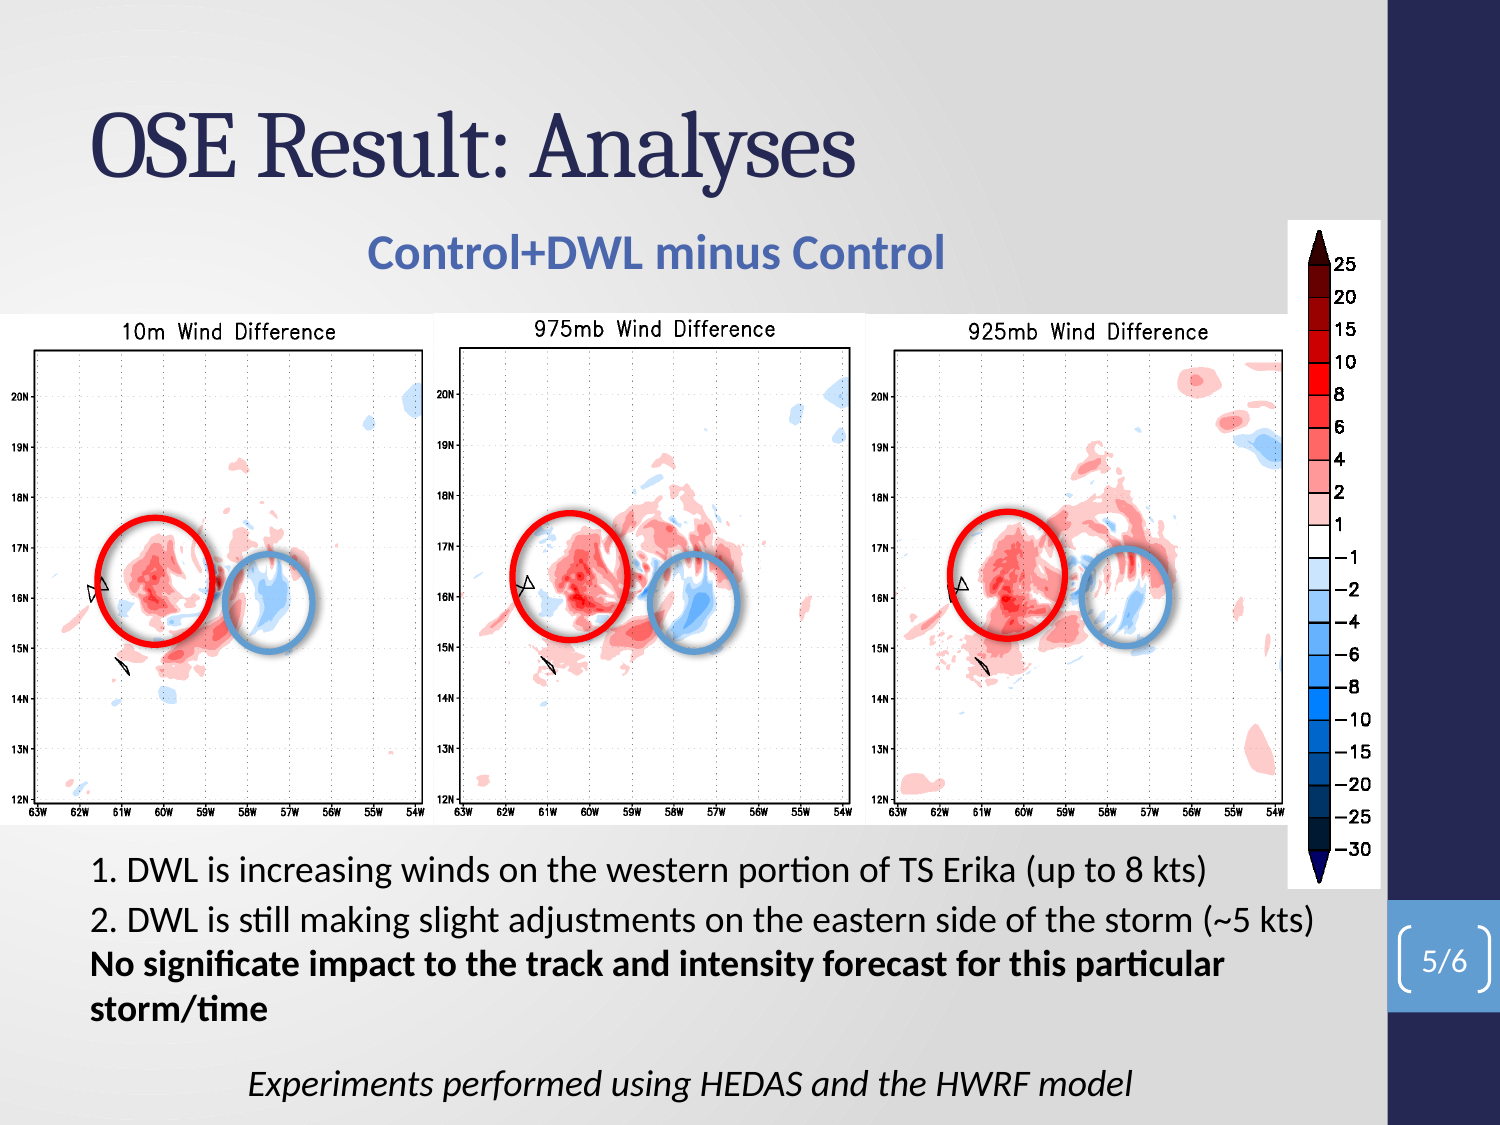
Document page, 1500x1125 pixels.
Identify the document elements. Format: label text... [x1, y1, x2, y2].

text_box No significate impact to the track and intensity forecast for this particular storm/time [74, 931, 1350, 1037]
text_box Experiments performed using HEDAS and the HWRF model [232, 1051, 1149, 1112]
text_box Control+DWL minus Control [352, 212, 962, 288]
picture [0, 219, 1382, 889]
text_box 2. DWL is still making slight adjustments on the eastern side of the storm (~5 kts) [74, 887, 1350, 931]
slide_number 5/6 [1397, 925, 1492, 994]
title OSE Result: Analyses [75, 45, 1325, 233]
text_box 1. DWL is increasing winds on the western portion of TS Erika (up to 8 kts) [75, 837, 1250, 887]
